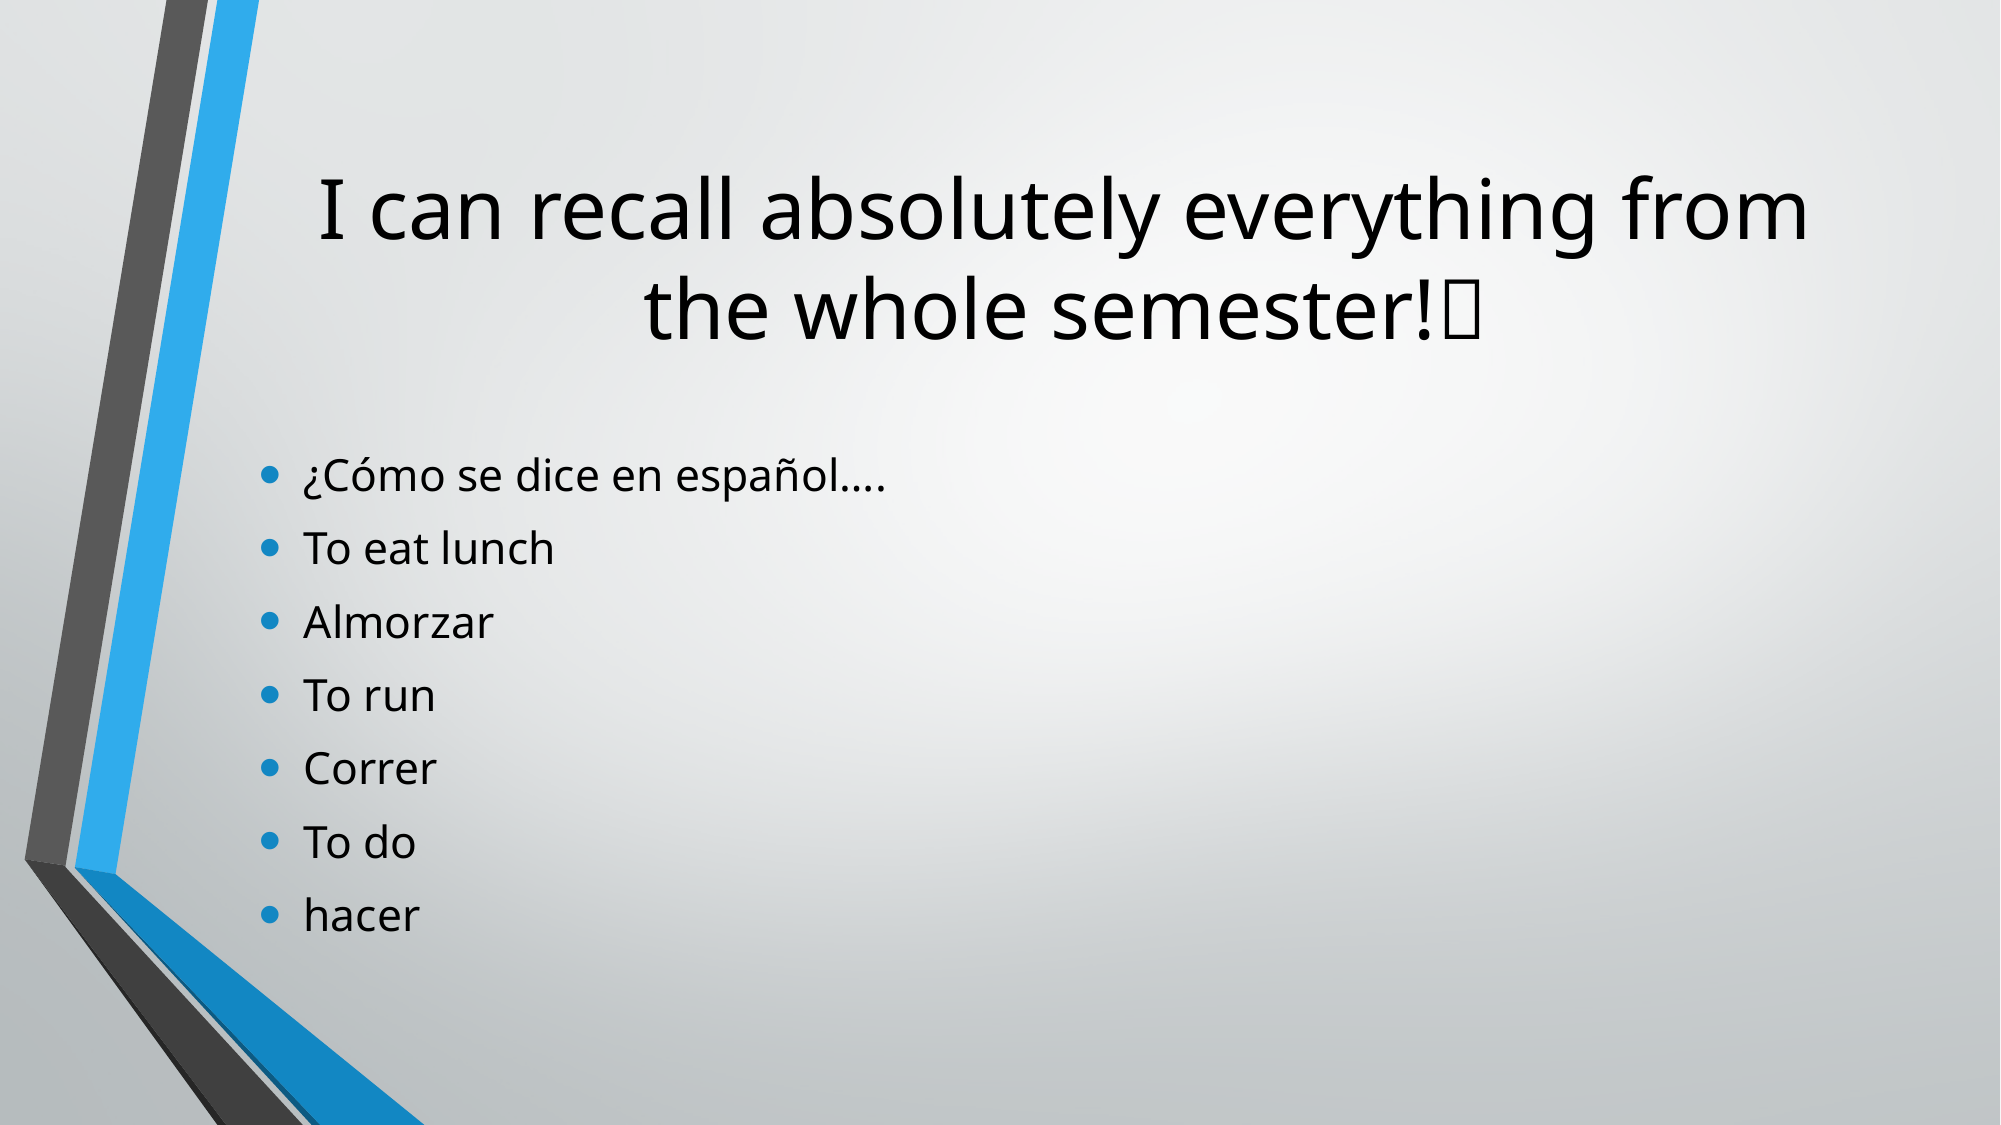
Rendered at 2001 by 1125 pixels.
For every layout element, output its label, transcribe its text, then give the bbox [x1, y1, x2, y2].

title I can recall absolutely everything from the whole semester! [243, 112, 1887, 400]
list ¿Cómo se dice en español…. To eat lunch Almorzar To run Correr To do hacer [243, 437, 1887, 950]
